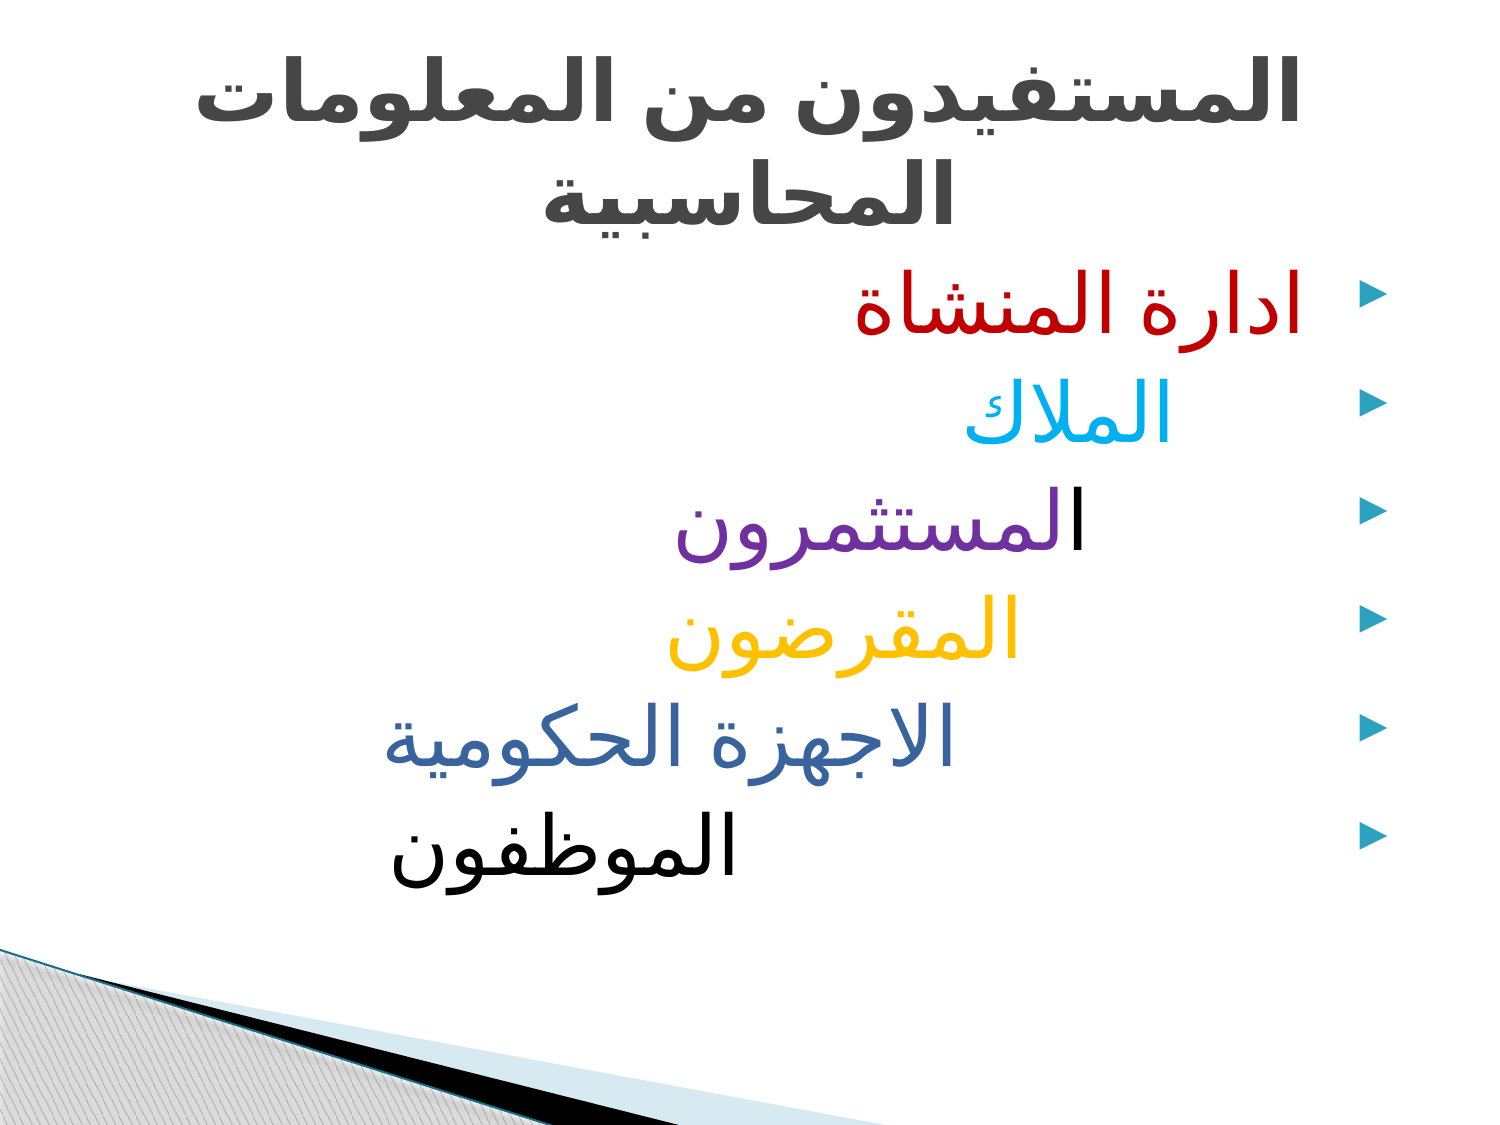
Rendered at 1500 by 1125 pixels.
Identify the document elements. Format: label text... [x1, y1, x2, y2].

list ادارة المنشاة الملاك المستثمرون المقرضون الاجهزة الحكومية الموظفون [75, 243, 1425, 986]
title المستفيدون من المعلومات المحاسبية [75, 45, 1425, 233]
